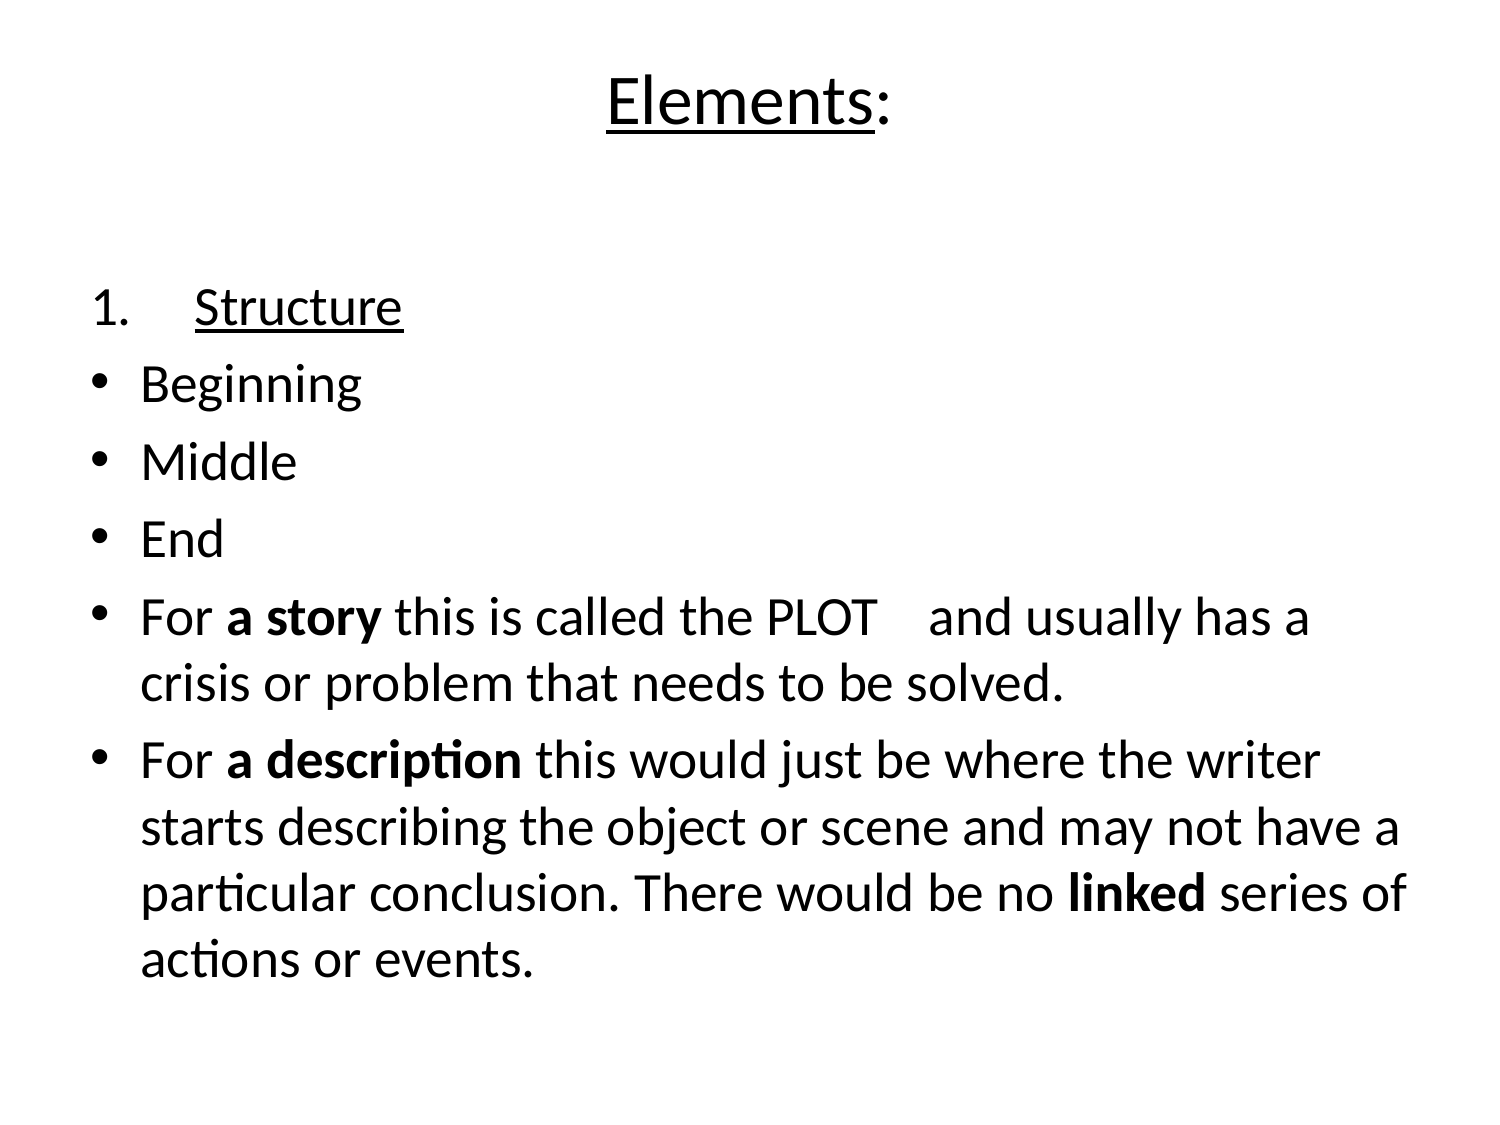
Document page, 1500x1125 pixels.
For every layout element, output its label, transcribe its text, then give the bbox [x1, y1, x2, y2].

title Elements: [75, 45, 1425, 233]
list 1. Structure Beginning Middle End For a story this is called the PLOT and usually has a crisis or problem that needs to be solved. For a description this would just be where the writer starts describing the object or scene and may not have a particular conclusion. There would be no linked series of actions or events. [75, 262, 1425, 1005]
